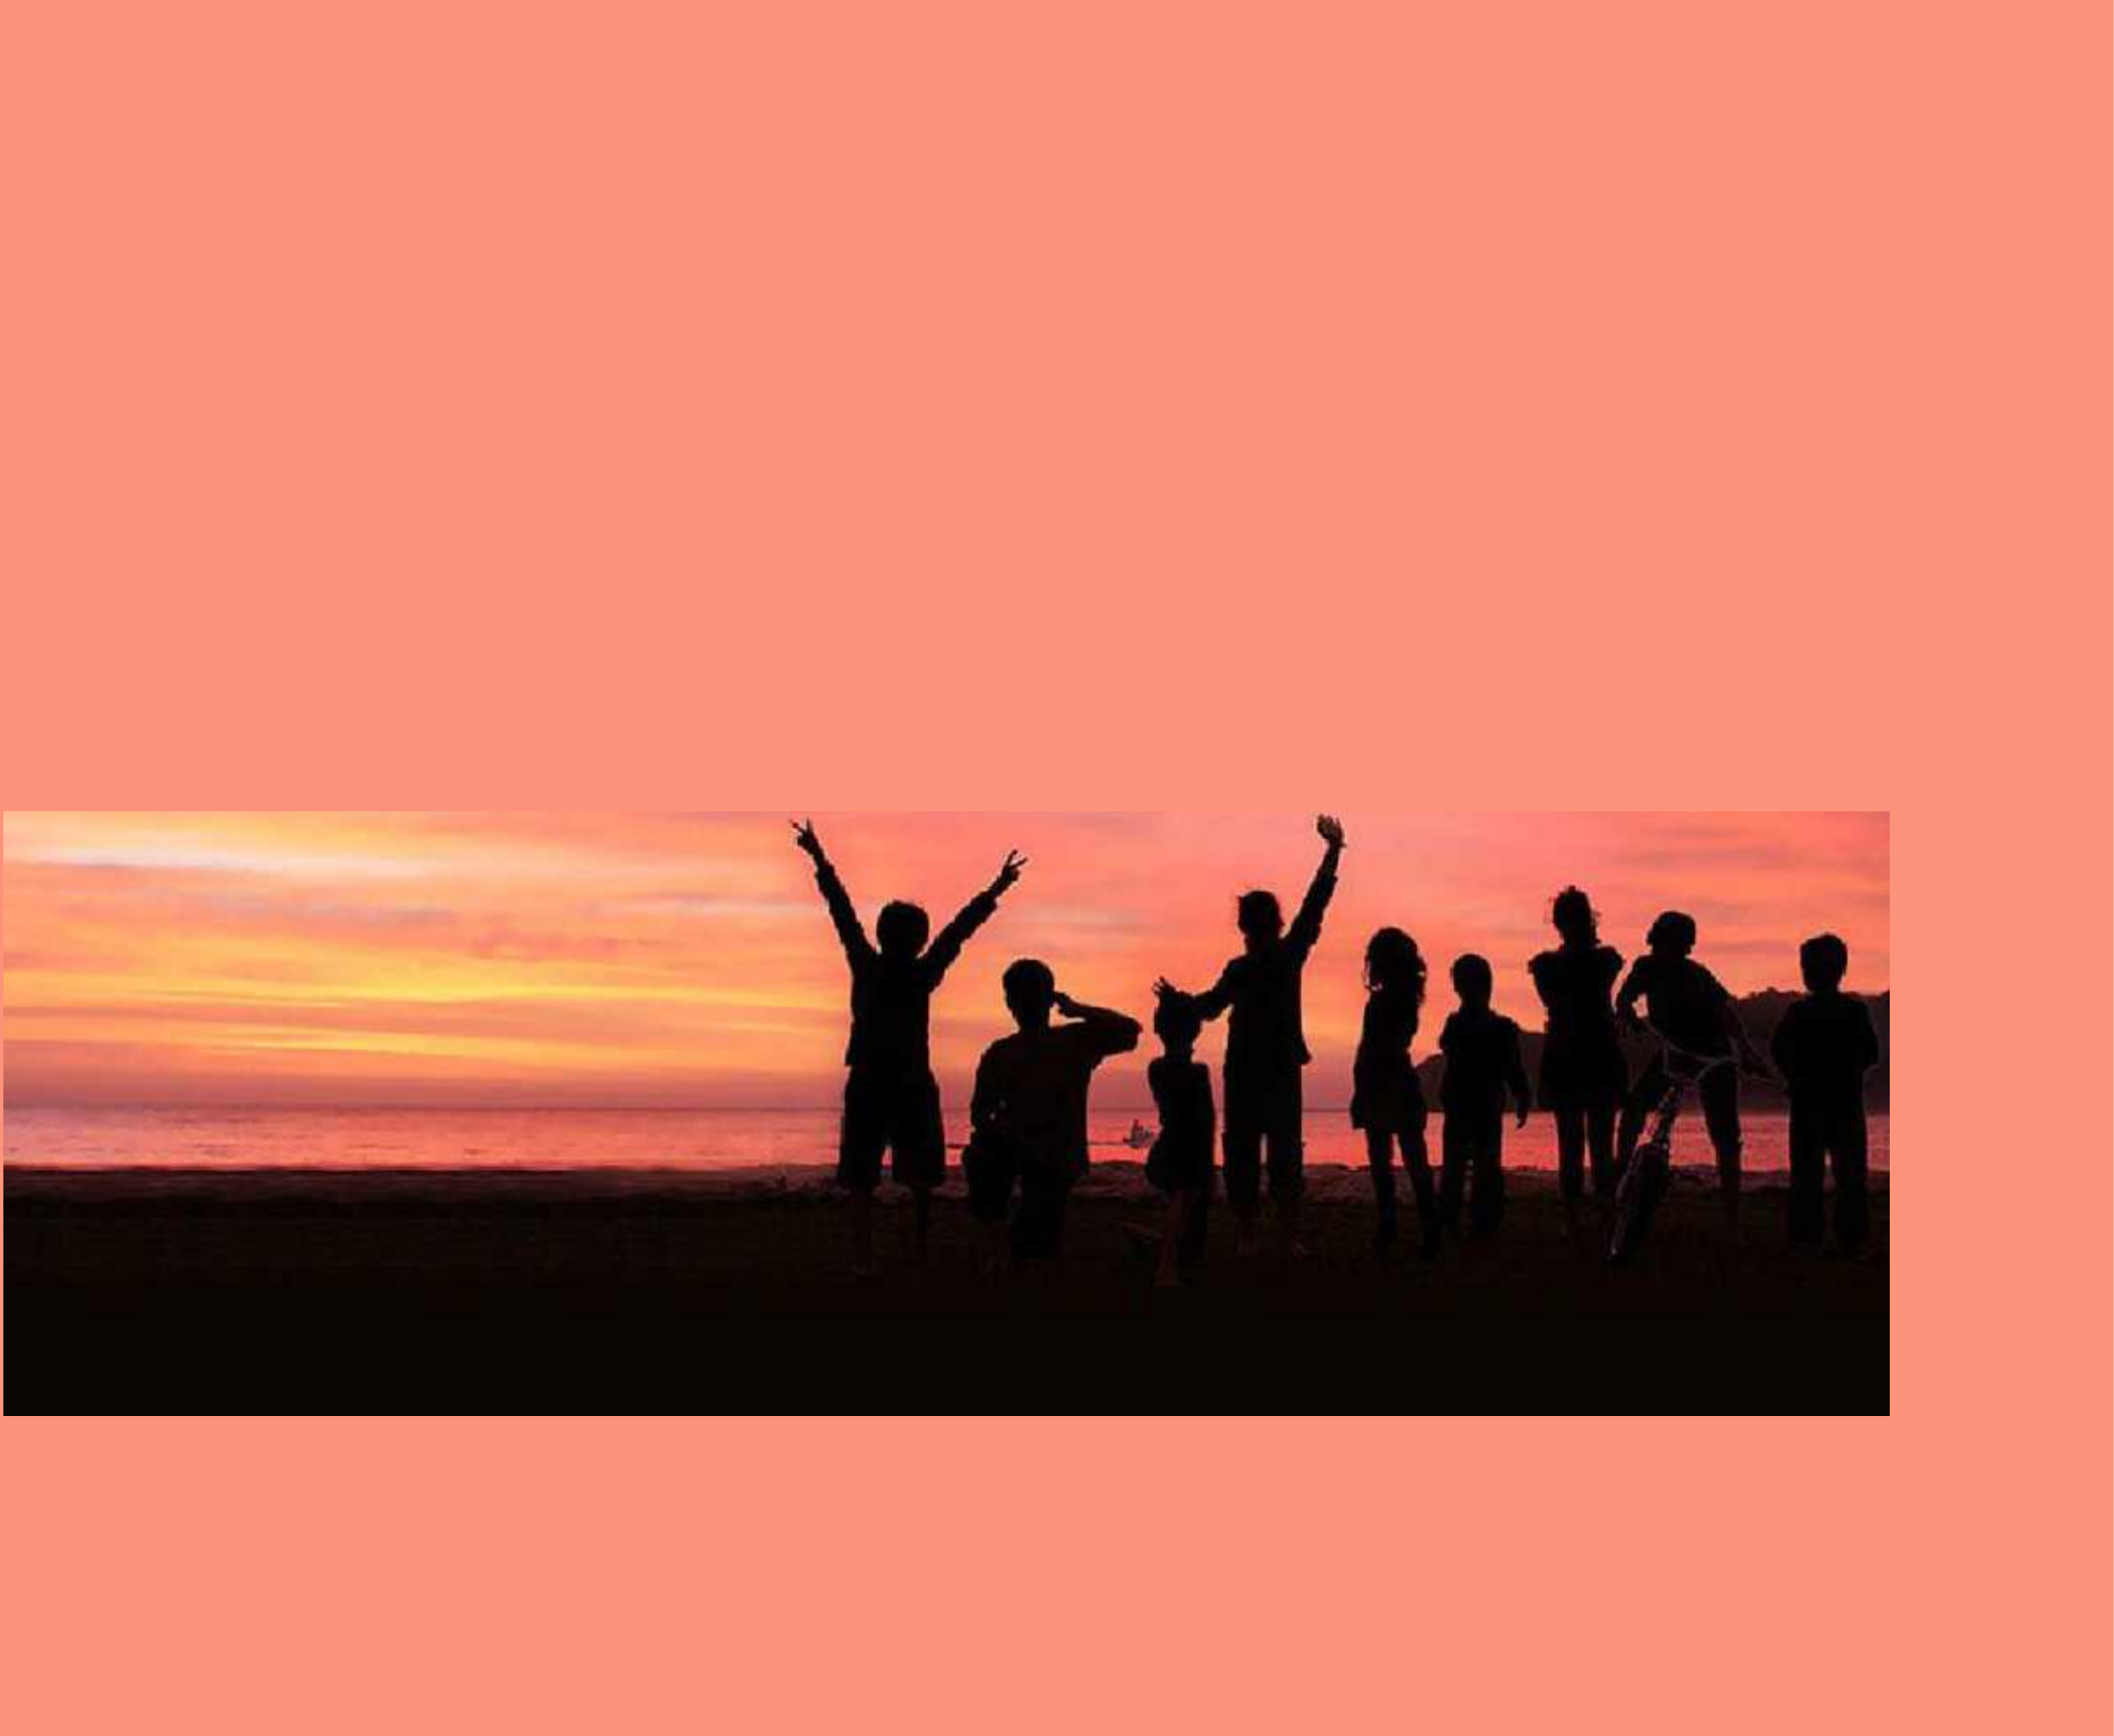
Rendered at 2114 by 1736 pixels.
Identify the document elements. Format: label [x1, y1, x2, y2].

picture [3, 811, 1891, 1416]
